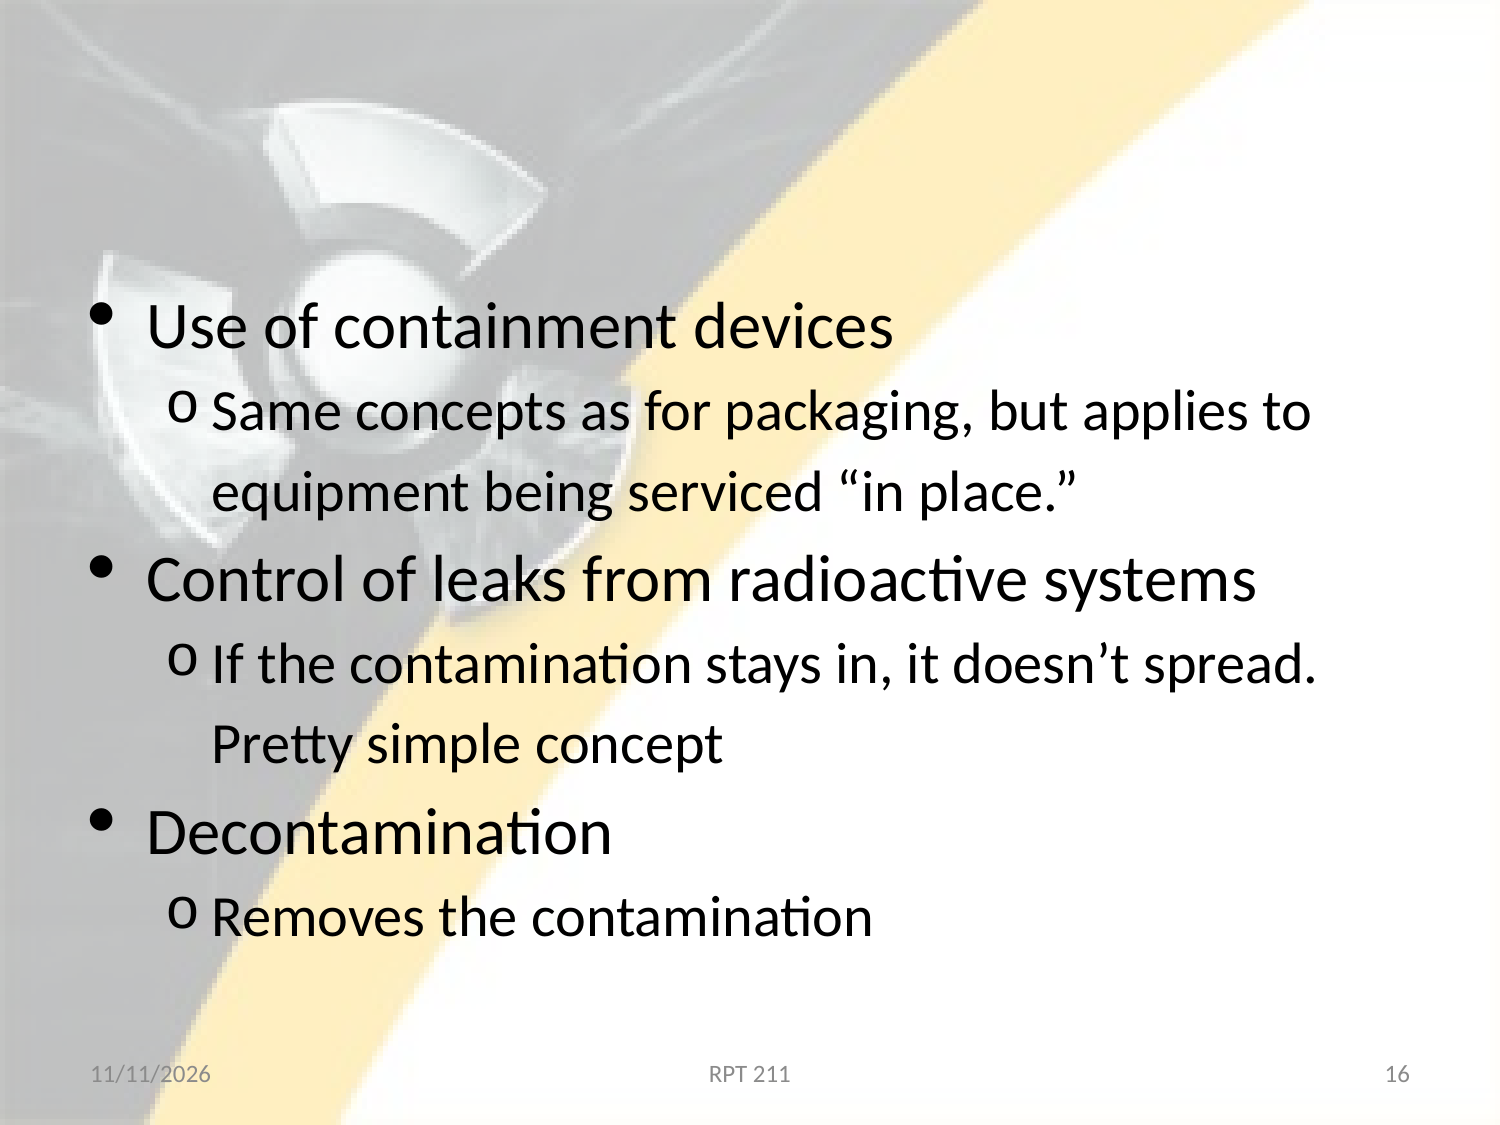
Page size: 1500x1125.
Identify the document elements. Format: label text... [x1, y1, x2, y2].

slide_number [75, 1042, 425, 1103]
footer RPT 211 [512, 1042, 988, 1103]
slide_number 16 [1074, 1042, 1425, 1103]
list Use of containment devices Same concepts as for packaging, but applies to equipment being serviced “in place.” Control of leaks from radioactive systems If the contamination stays in, it doesn’t spread. Pretty simple concept Decontamination Removes the contamination [75, 262, 1425, 1005]
